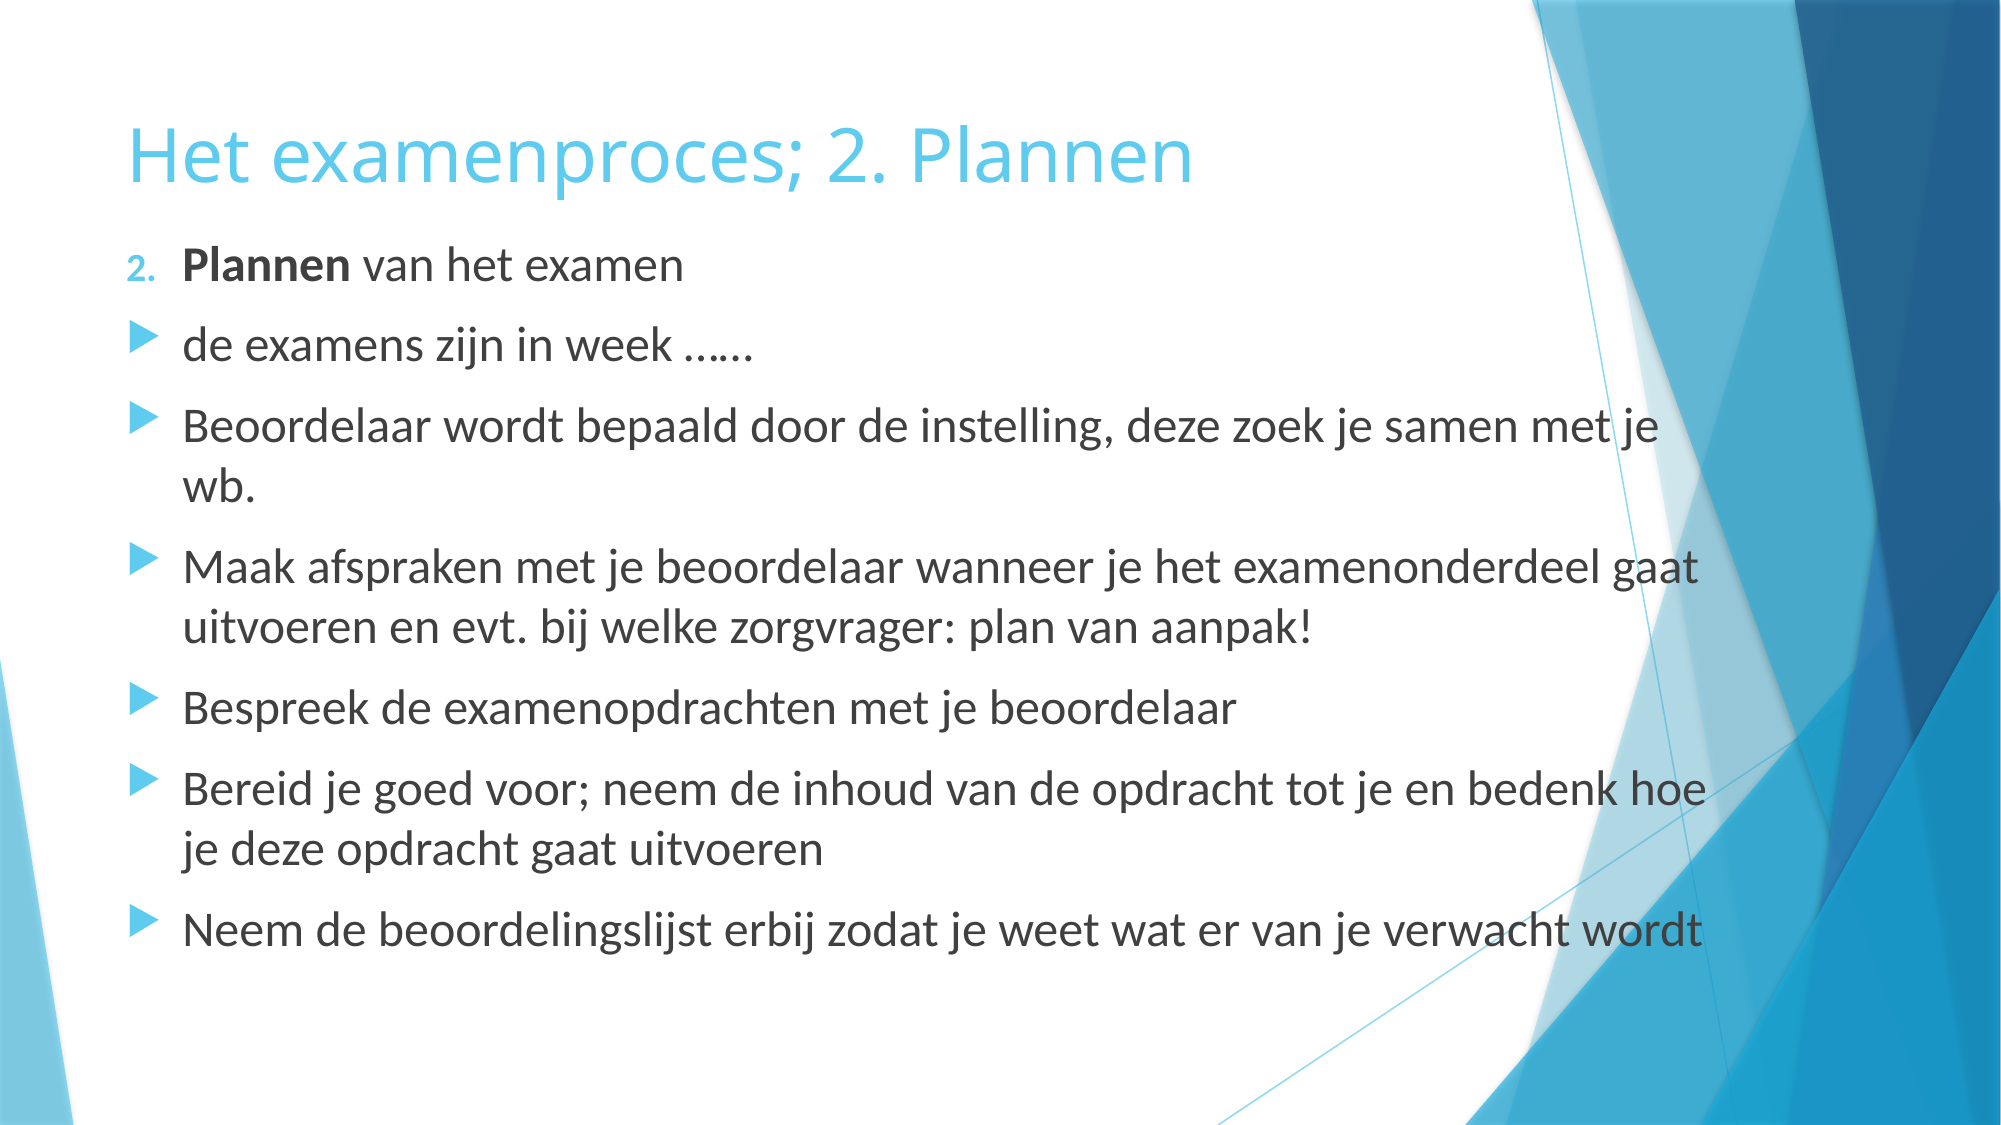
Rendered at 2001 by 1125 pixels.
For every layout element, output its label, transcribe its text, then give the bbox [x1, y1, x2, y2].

title Het examenproces; 2. Plannen [111, 99, 1522, 223]
list Plannen van het examen de examens zijn in week …… Beoordelaar wordt bepaald door de instelling, deze zoek je samen met je wb. Maak afspraken met je beoordelaar wanneer je het examenonderdeel gaat uitvoeren en evt. bij welke zorgvrager: plan van aanpak! Bespreek de examenopdrachten met je beoordelaar Bereid je goed voor; neem de inhoud van de opdracht tot je en bedenk hoe je deze opdracht gaat uitvoeren Neem de beoordelingslijst erbij zodat je weet wat er van je verwacht wordt [111, 223, 1754, 1029]
